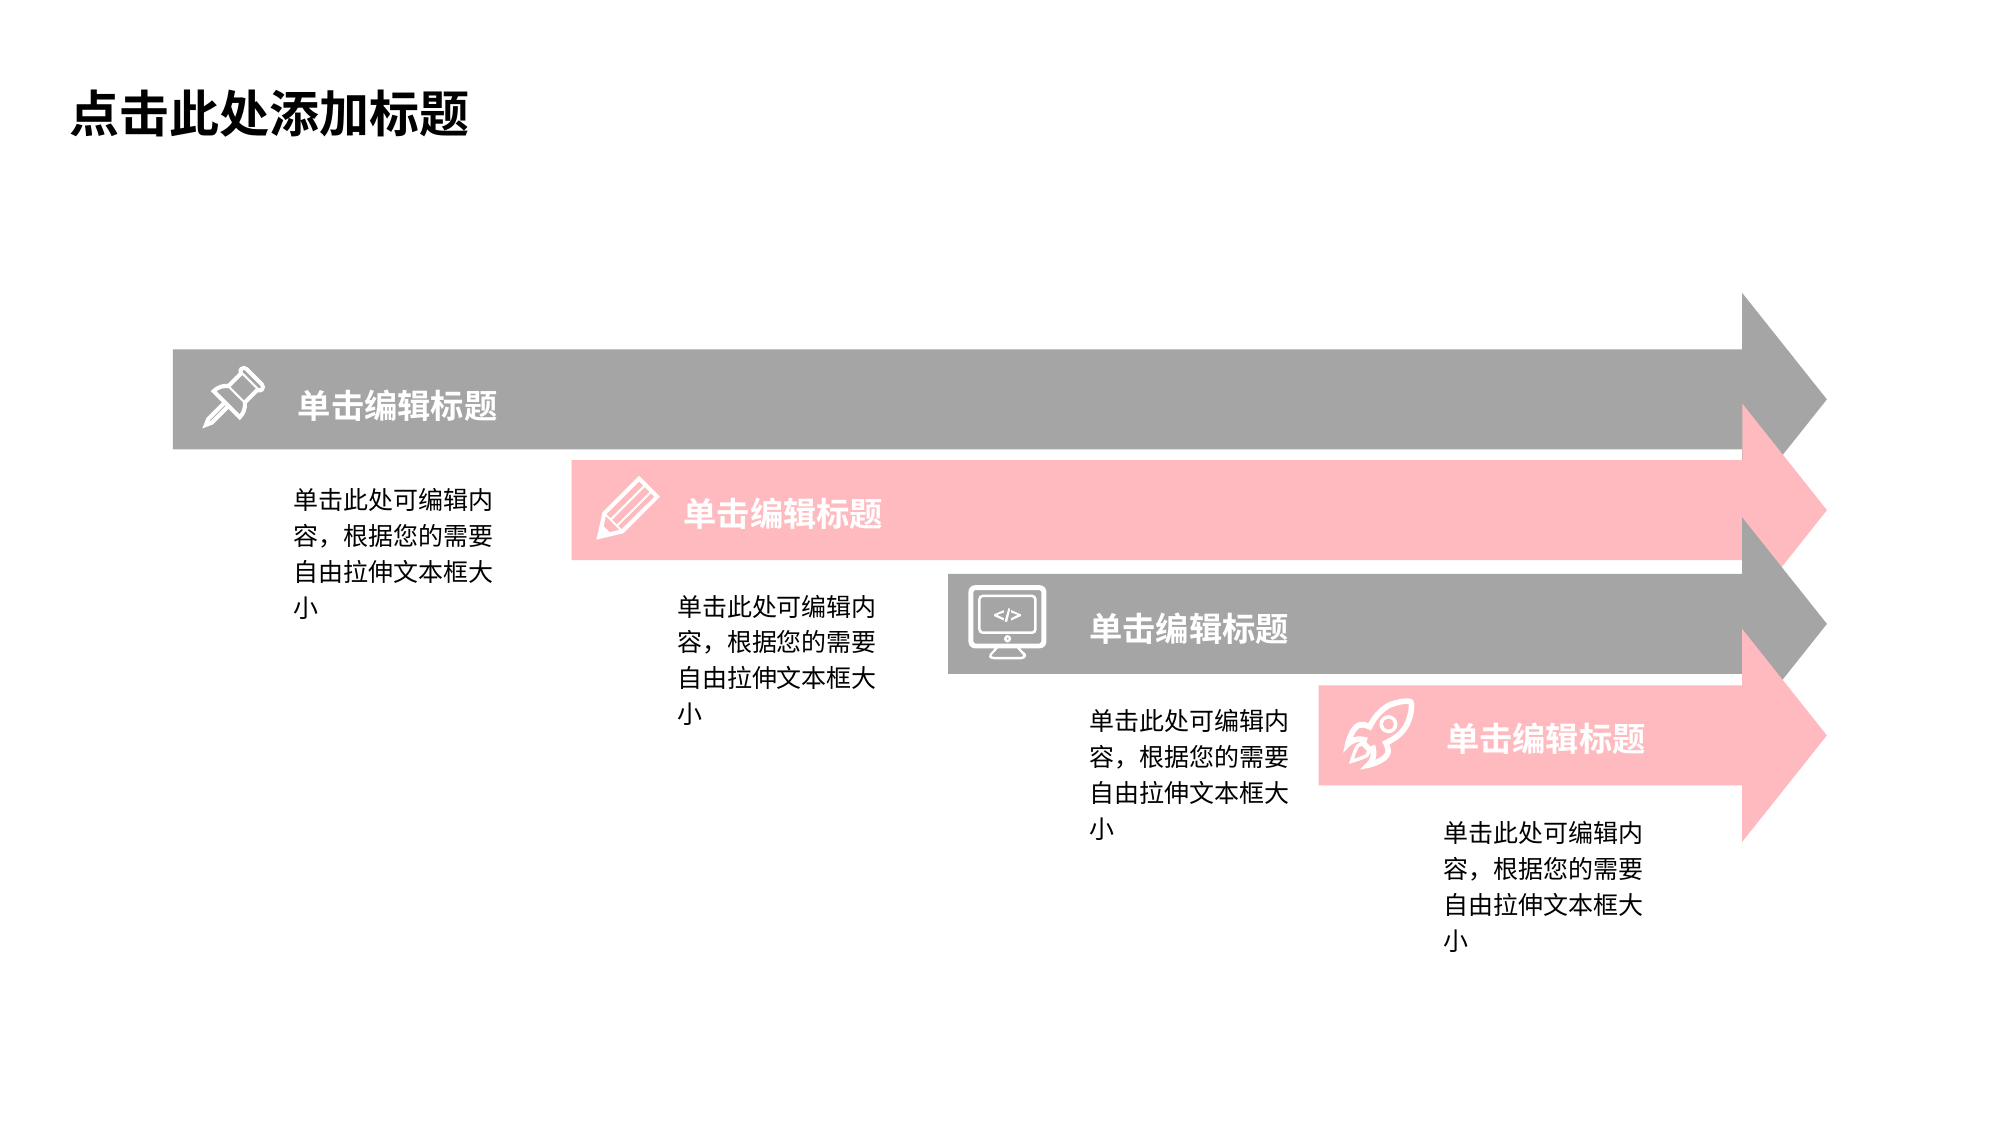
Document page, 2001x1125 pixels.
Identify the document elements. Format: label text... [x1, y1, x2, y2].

text_box 点击此处添加标题 [55, 75, 507, 151]
text_box 单击此处可编辑内容，根据您的需要自由拉伸文本框大小 [294, 478, 507, 623]
text_box 单击此处可编辑内容，根据您的需要自由拉伸文本框大小 [677, 585, 890, 729]
text_box [171, 289, 1829, 454]
text_box [202, 365, 266, 429]
text_box 单击编辑标题 [1076, 600, 1289, 649]
text_box 单击编辑标题 [670, 485, 884, 534]
text_box 单击编辑标题 [1433, 710, 1646, 759]
text_box 单击此处可编辑内容，根据您的需要自由拉伸文本框大小 [1443, 811, 1657, 956]
text_box [947, 514, 1829, 679]
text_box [1354, 686, 1407, 778]
text_box [570, 400, 1829, 567]
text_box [968, 585, 1047, 660]
text_box [1317, 625, 1829, 845]
text_box [596, 475, 661, 540]
text_box 单击此处可编辑内容，根据您的需要自由拉伸文本框大小 [1089, 699, 1304, 844]
text_box 单击编辑标题 [293, 377, 498, 426]
